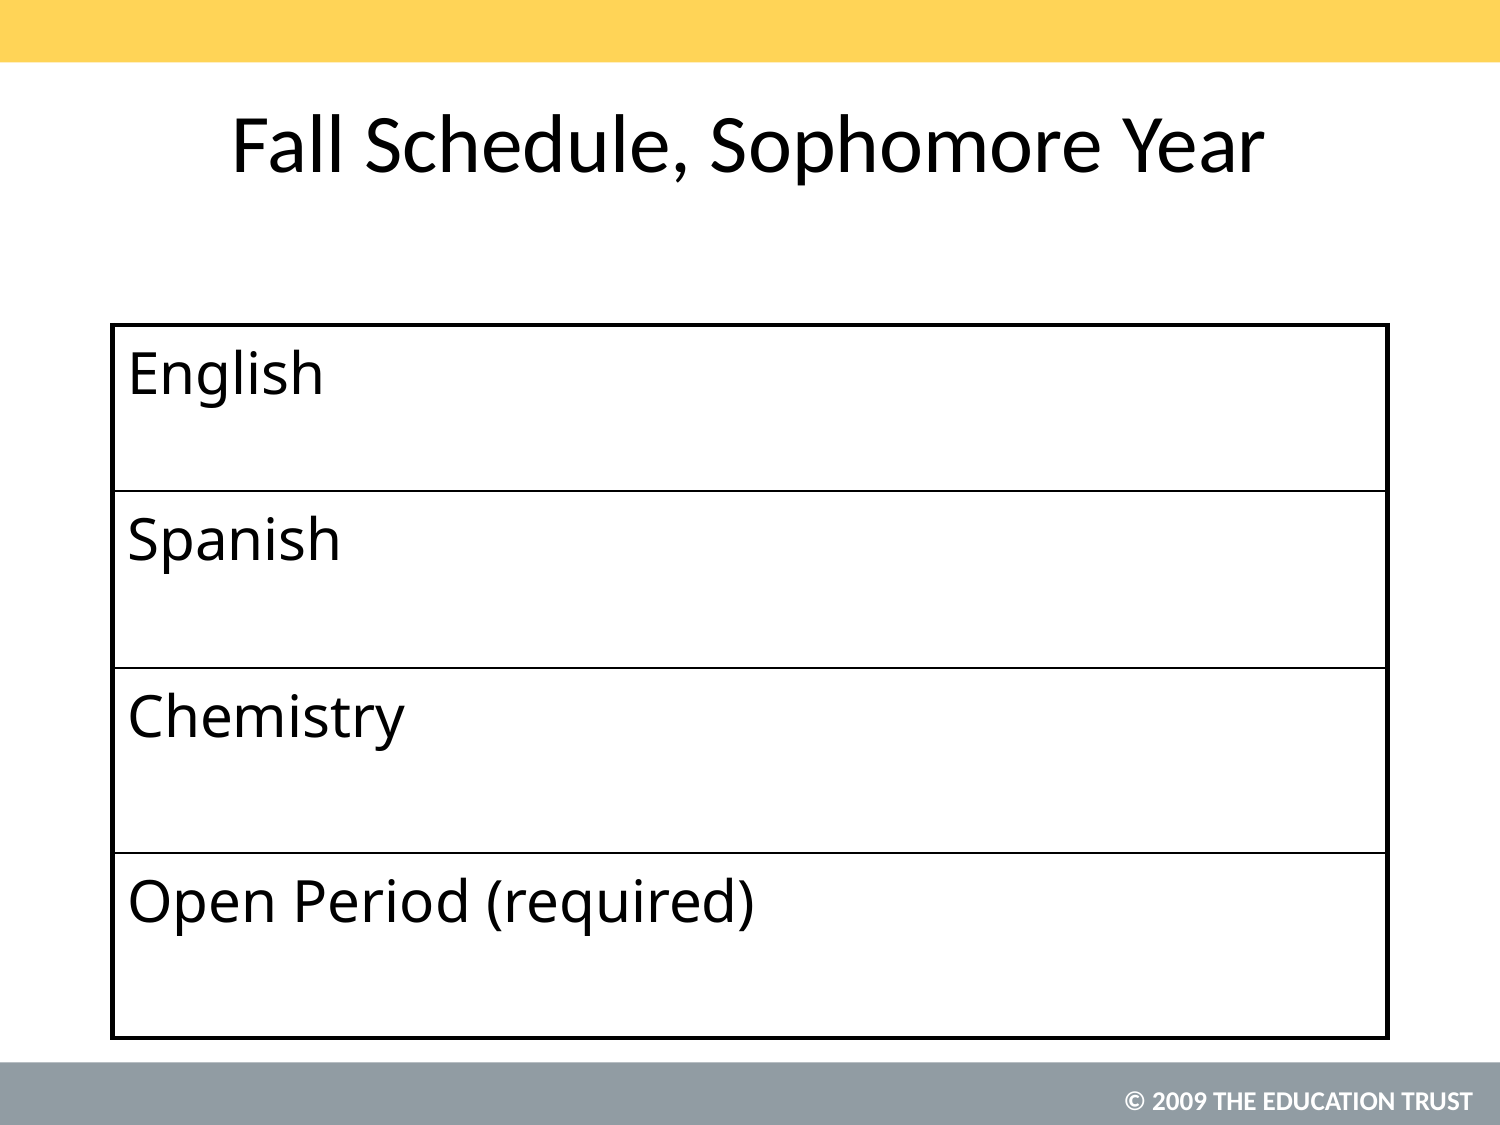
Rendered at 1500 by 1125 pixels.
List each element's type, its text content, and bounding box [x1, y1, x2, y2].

title Fall Schedule, Sophomore Year [74, 44, 1426, 233]
table_cell Spanish [115, 492, 1385, 667]
table_header English [115, 327, 1385, 490]
table_cell Open Period (required) [115, 854, 1385, 1036]
table_cell Chemistry [115, 669, 1385, 852]
